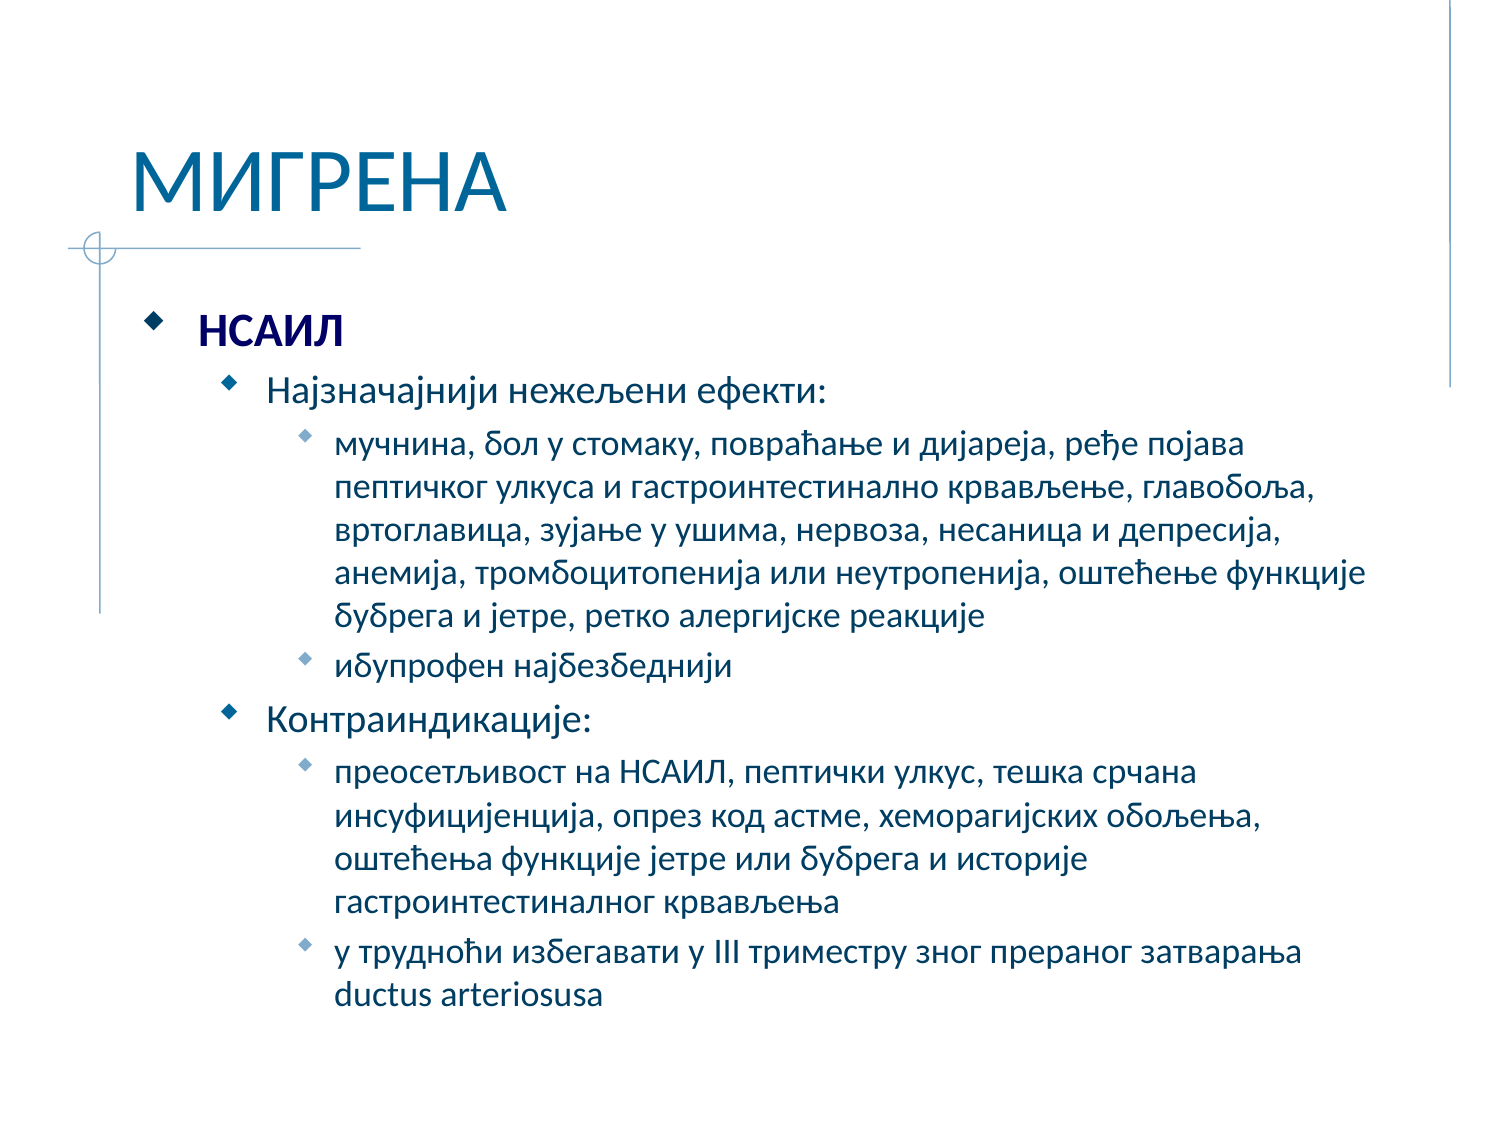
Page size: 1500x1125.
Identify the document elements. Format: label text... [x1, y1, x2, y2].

title МИГРЕНА [113, 49, 1436, 238]
list НСАИЛ Најзначајнији нежељени ефекти: мучнина, бол у стомаку, повраћање и дијареја, ређе појава пептичког улкуса и гастроинтестинално крвављење, главобоља, вртоглавица, зујање у ушима, нервоза, несаница и депресија, анемија, тромбоцитопенија или неутропенија, оштећење функције бубрега и јетре, ретко алергијске реакције ибупрофен најбезбеднији Контраиндикације: преосетљивост на НСАИЛ, пептички улкус, тешка срчана инсуфицијенција, опрез код астме, хеморагијских обољења, оштећења функције јетре или бубрега и историје гастроинтестиналног крвављења у трудноћи избегавати у III триместру зног прераног затварања ductus arteriosusa [124, 290, 1400, 1026]
